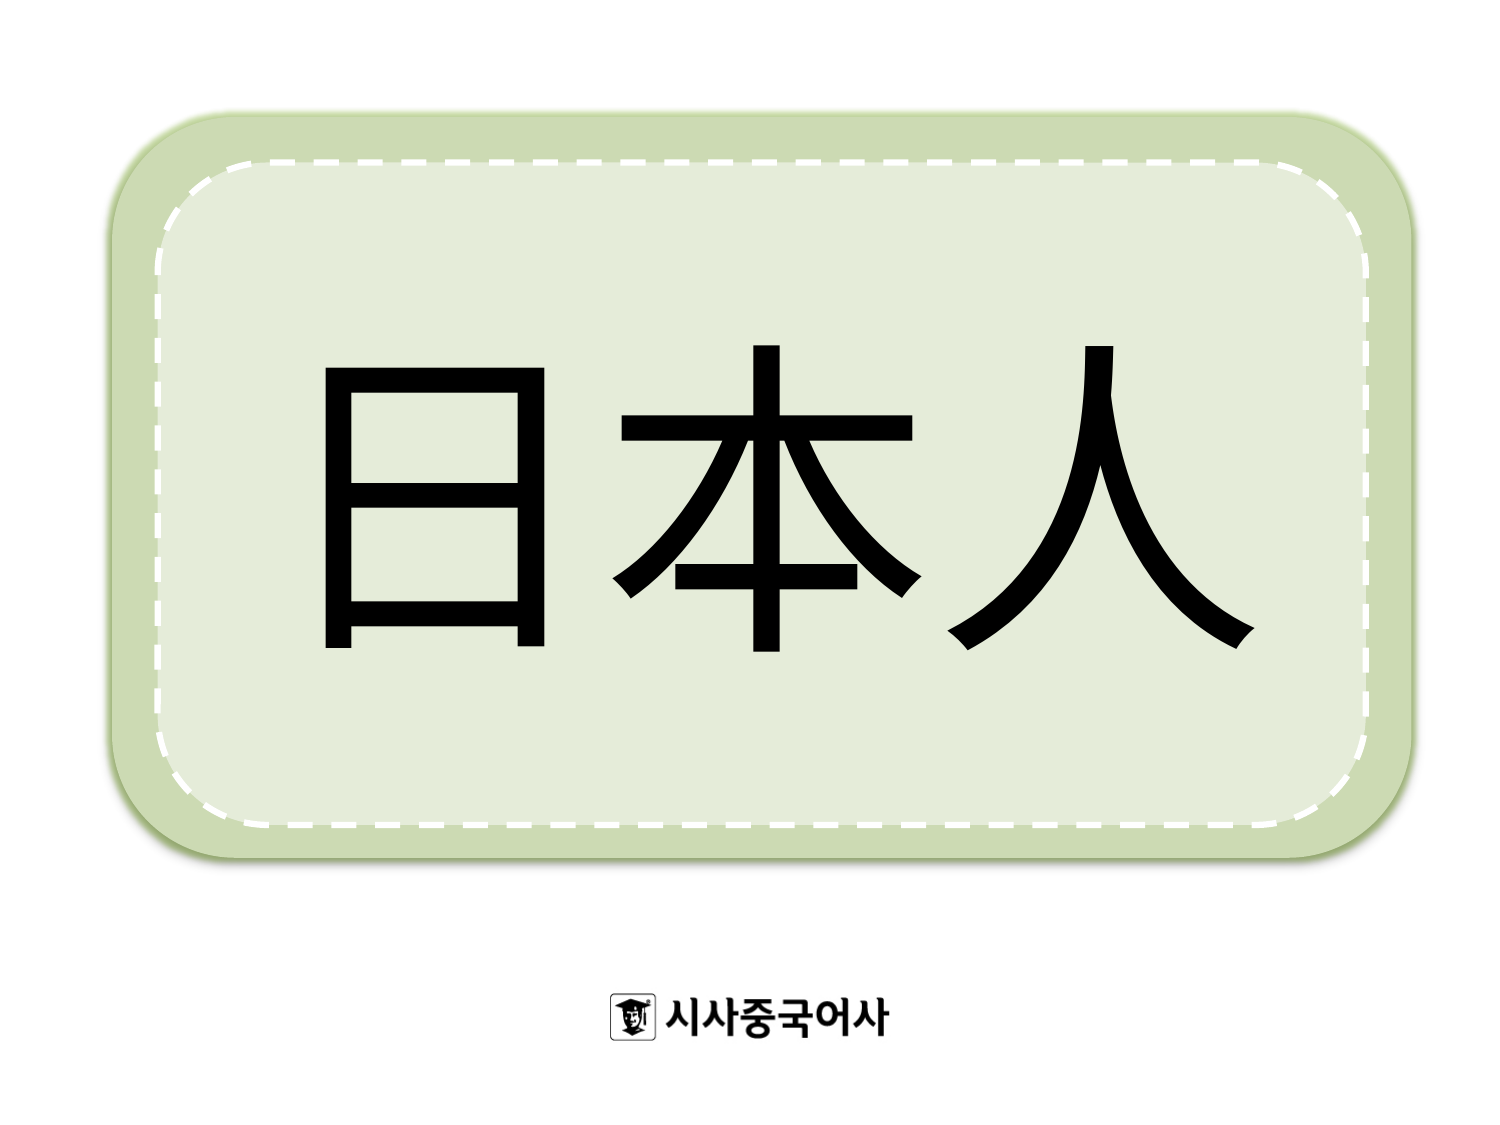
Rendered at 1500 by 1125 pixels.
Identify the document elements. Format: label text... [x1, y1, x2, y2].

picture [602, 987, 898, 1047]
text_box 日本人 [162, 160, 1371, 824]
